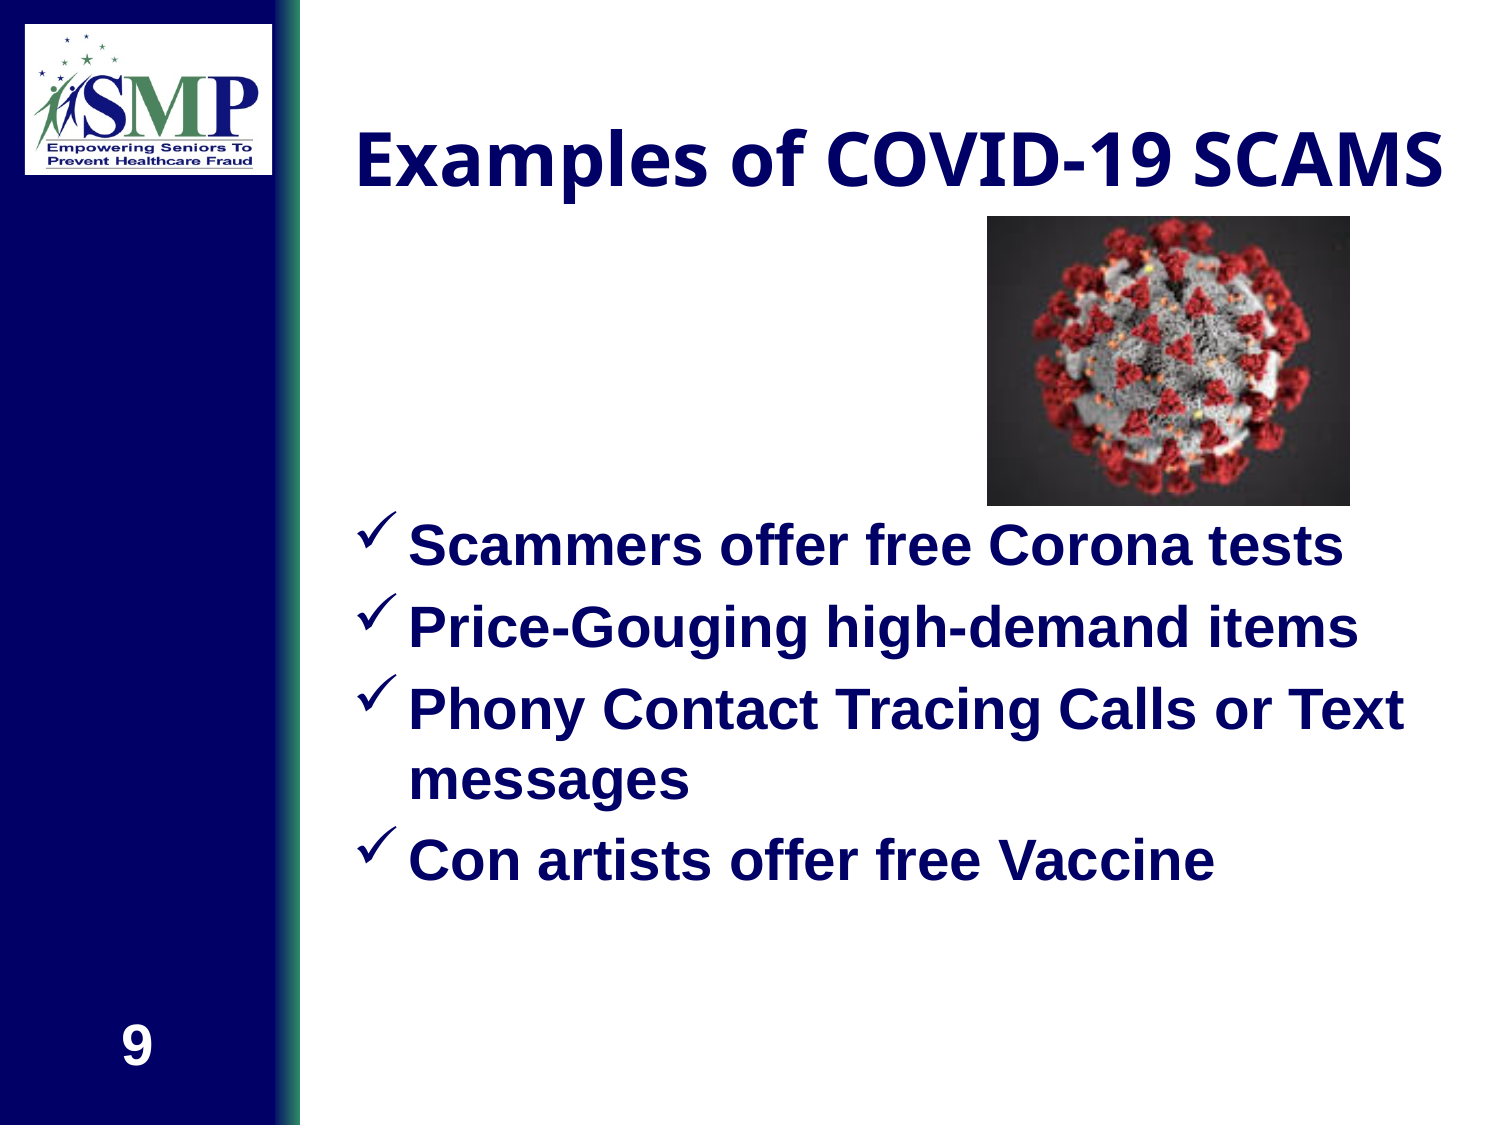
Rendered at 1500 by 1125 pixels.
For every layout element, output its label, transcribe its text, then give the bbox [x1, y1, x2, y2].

slide_number 9 [0, 999, 276, 1076]
picture [987, 215, 1351, 506]
list Scammers offer free Corona tests Price-Gouging high-demand items Phony Contact Tracing Calls or Text messages Con artists offer free Vaccine [337, 500, 1438, 1025]
title Examples of COVID-19 SCAMS [312, 62, 1488, 250]
picture [24, 24, 273, 175]
